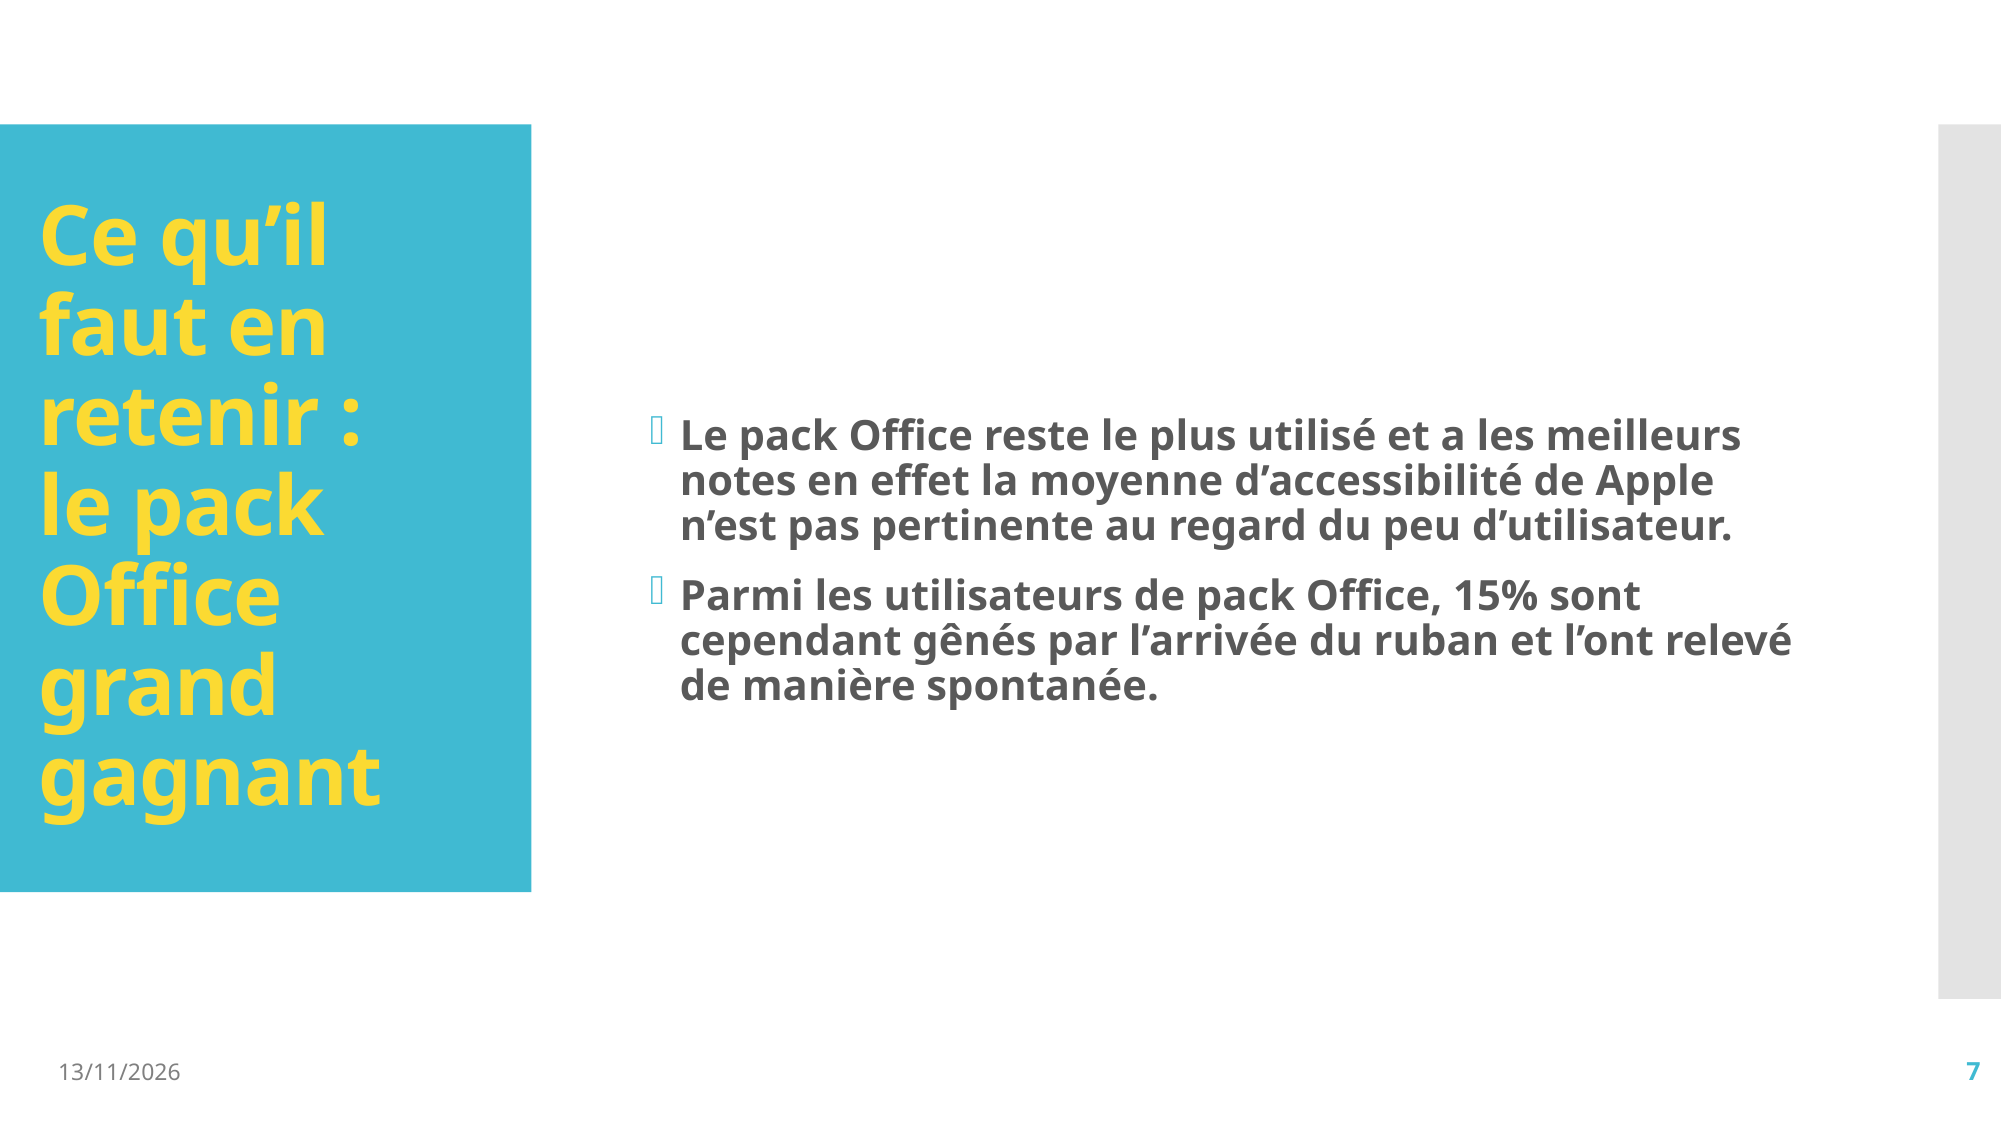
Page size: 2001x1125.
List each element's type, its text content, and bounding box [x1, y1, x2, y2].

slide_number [43, 1042, 493, 1103]
list Le pack Office reste le plus utilisé et a les meilleurs notes en effet la moyenne d’accessibilité de Apple n’est pas pertinente au regard du peu d’utilisateur. Parmi les utilisateurs de pack Office, 15% sont cependant gênés par l’arrivée du ruban et l’ont relevé de manière spontanée. [634, 141, 1835, 982]
slide_number 7 [1744, 1042, 1996, 1103]
title Ce qu’il faut en retenir : le pack Office grand gagnant [23, 130, 508, 886]
